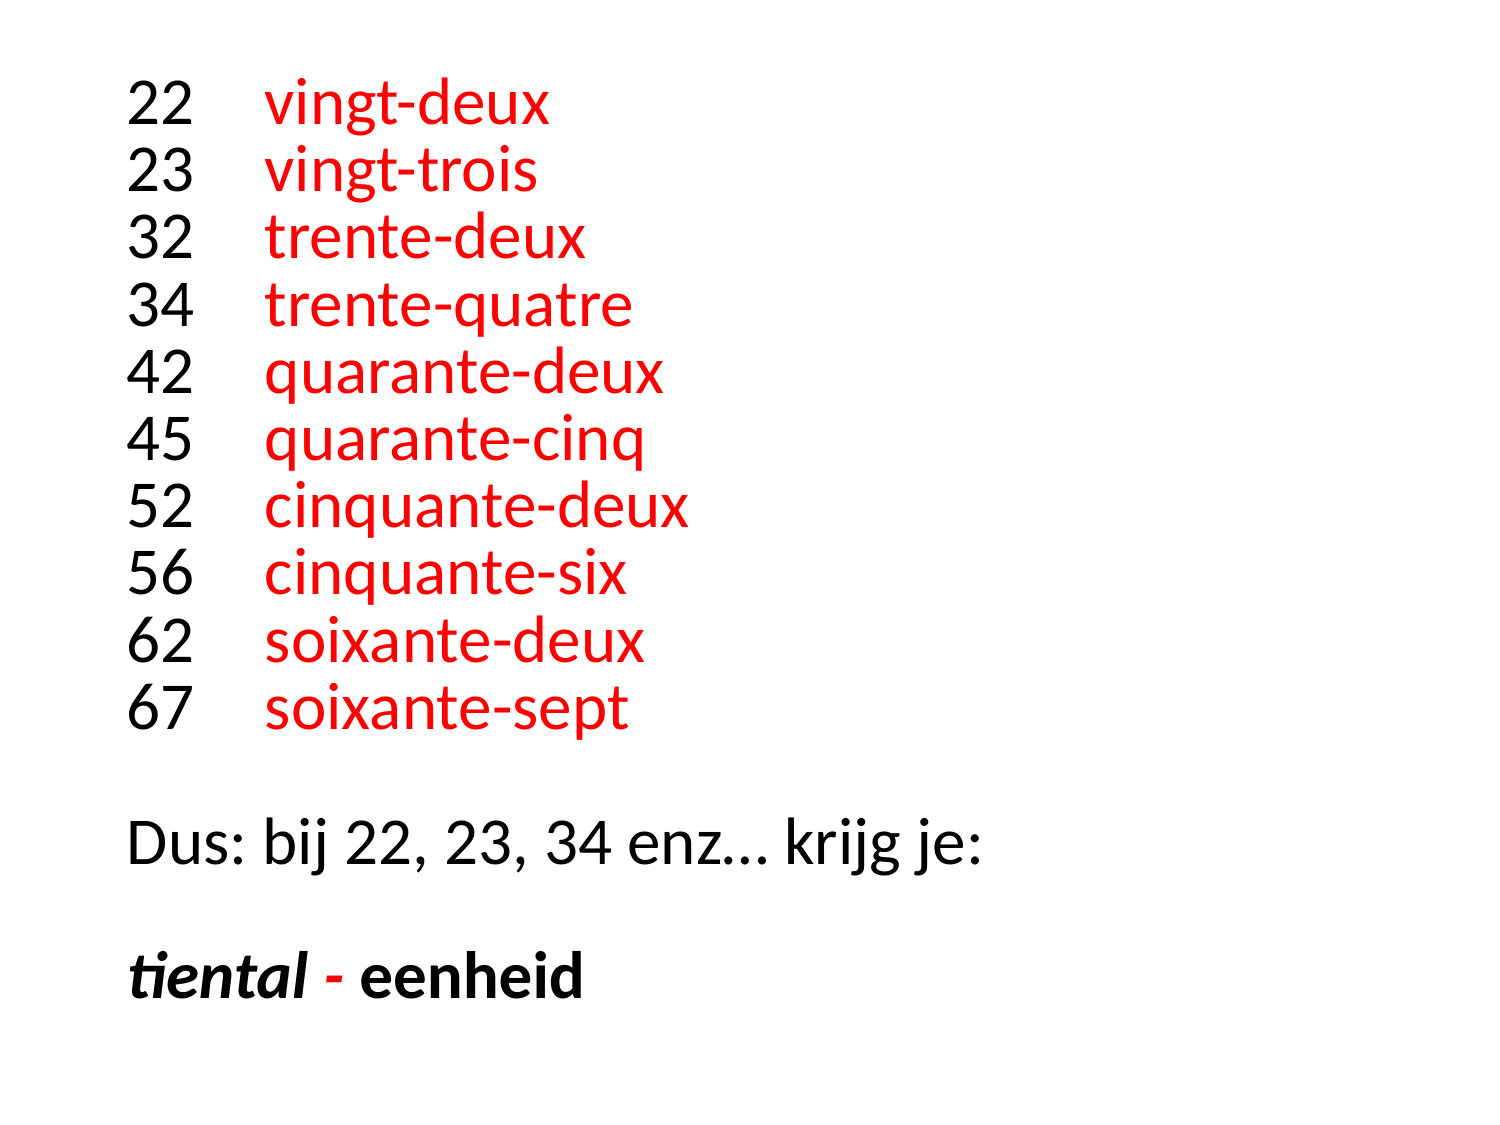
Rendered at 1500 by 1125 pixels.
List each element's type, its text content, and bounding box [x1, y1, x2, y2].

text_box 22 vingt-deux 23 vingt-trois 32 trente-deux 34 trente-quatre 42 quarante-deux 45 quarante-cinq 52 cinquante-deux 56 cinquante-six 62 soixante-deux 67 soixante-sept Dus: bij 22, 23, 34 enz… krijg je: tiental - eenheid [112, 66, 1388, 1024]
